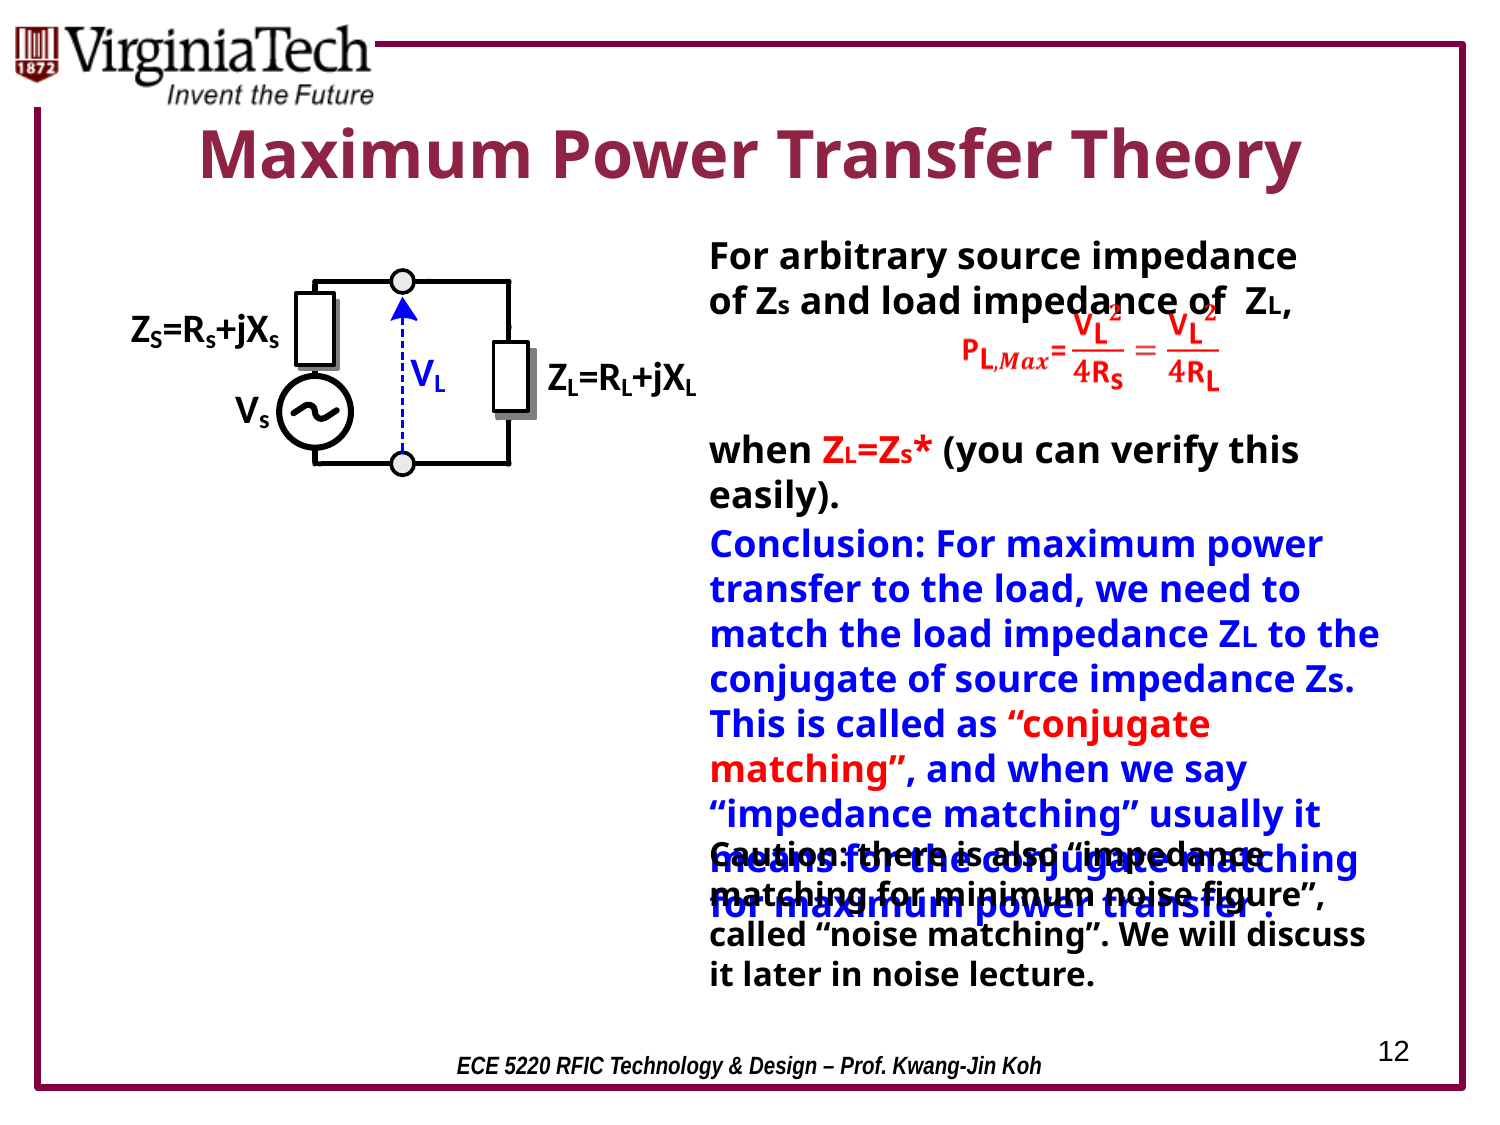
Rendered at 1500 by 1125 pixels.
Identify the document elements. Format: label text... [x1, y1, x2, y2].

text_box For arbitrary source impedance of Zs and load impedance of ZL, [693, 224, 1357, 330]
picture [15, 24, 375, 107]
text_box Caution: there is also “impedance matching for minimum noise figure”, called “noise matching”. We will discuss it later in noise lecture. [694, 826, 1413, 1001]
text_box when ZL=Zs* (you can verify this easily). [694, 418, 1357, 524]
slide_number 12 [1074, 1024, 1425, 1103]
text_box Conclusion: For maximum power transfer to the load, we need to match the load impedance ZL to the conjugate of source impedance Zs. This is called as “conjugate matching”, and when we say “impedance matching” usually it means for the conjugate matching for maximum power transfer . [694, 512, 1425, 932]
title Maximum Power Transfer Theory [75, 104, 1425, 213]
text_box [806, 292, 1375, 400]
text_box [124, 262, 703, 484]
